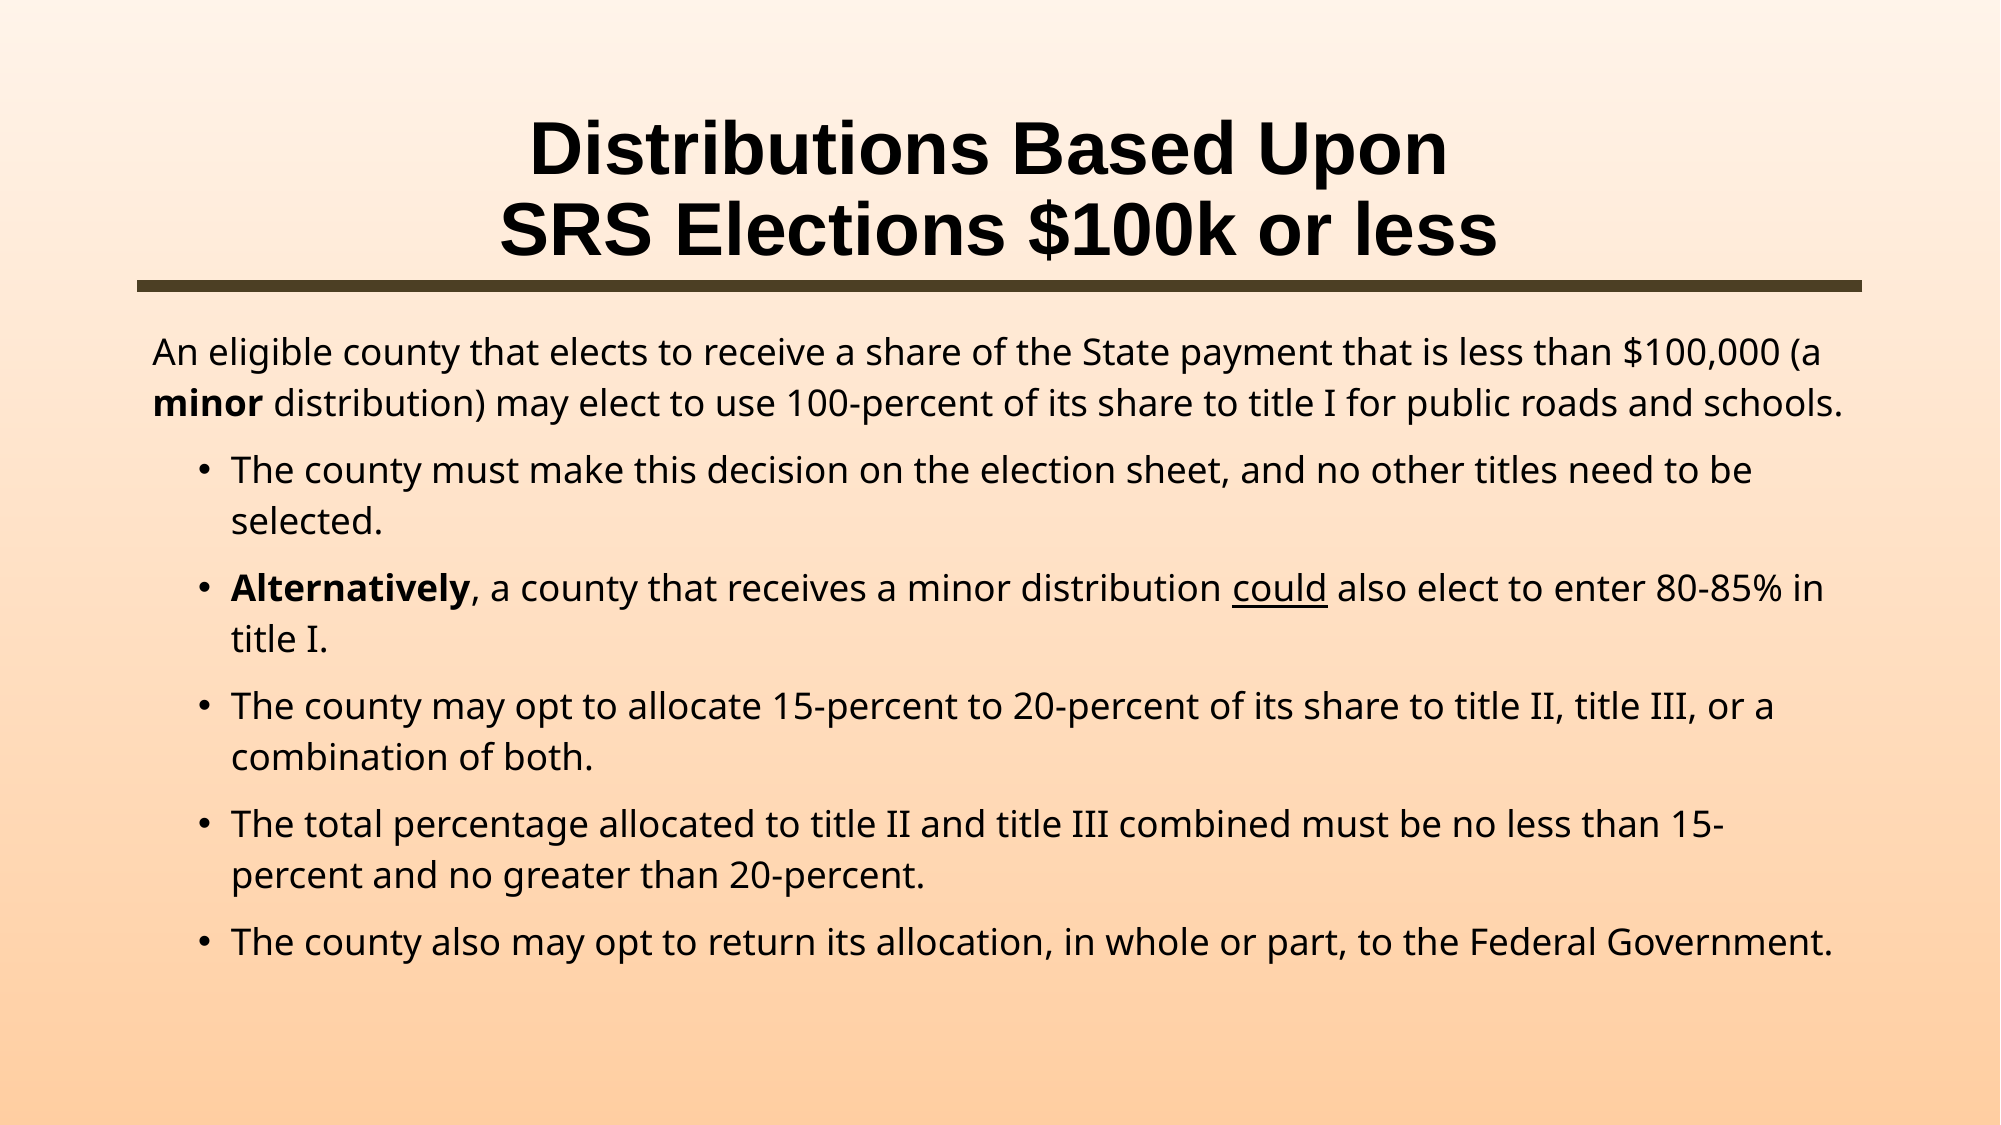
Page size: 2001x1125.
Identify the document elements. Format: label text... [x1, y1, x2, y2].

title Distributions Based Upon SRS Elections $100k or less [137, 102, 1863, 262]
list An eligible county that elects to receive a share of the State payment that is less than $100,000 (a minor distribution) may elect to use 100-percent of its share to title I for public roads and schools. The county must make this decision on the election sheet, and no other titles need to be selected. Alternatively, a county that receives a minor distribution could also elect to enter 80-85% in title I. The county may opt to allocate 15-percent to 20-percent of its share to title II, title III, or a combination of both. The total percentage allocated to title II and title III combined must be no less than 15-percent and no greater than 20-percent. The county also may opt to return its allocation, in whole or part, to the Federal Government. [137, 315, 1863, 1010]
